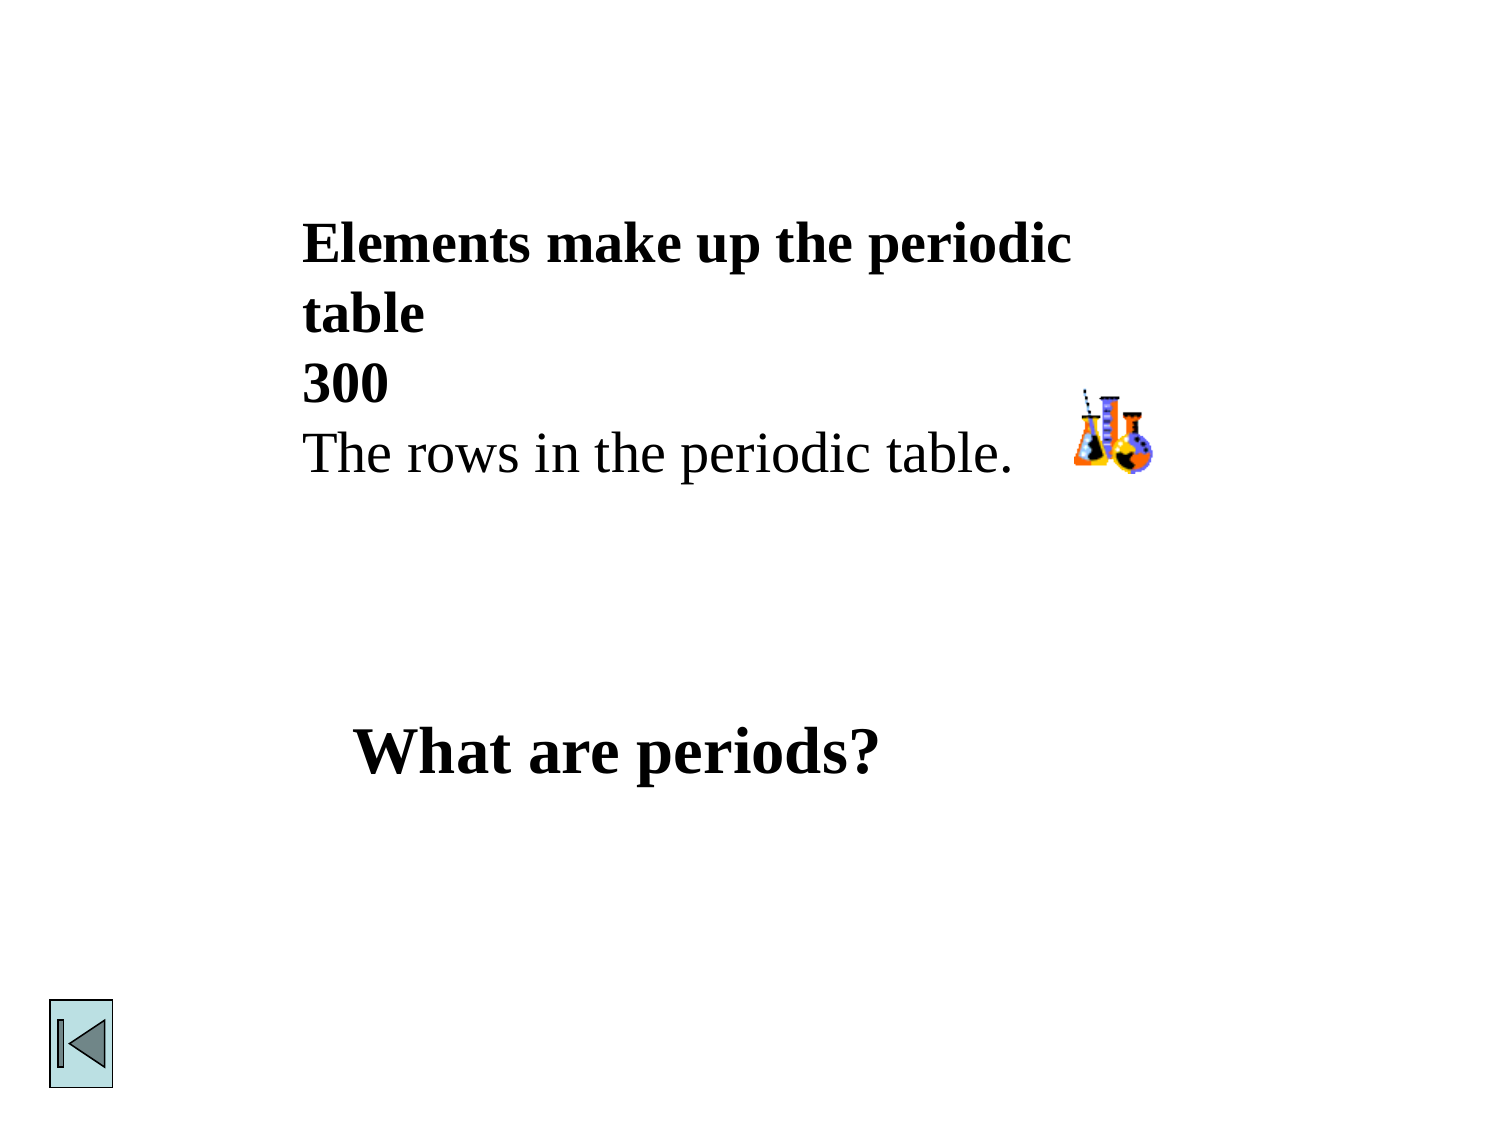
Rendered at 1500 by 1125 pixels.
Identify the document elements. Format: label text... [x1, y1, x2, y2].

text_box Elements make up the periodic table 300 The rows in the periodic table. [287, 196, 1188, 492]
text_box What are periods? [337, 699, 1200, 795]
picture [1074, 387, 1158, 474]
